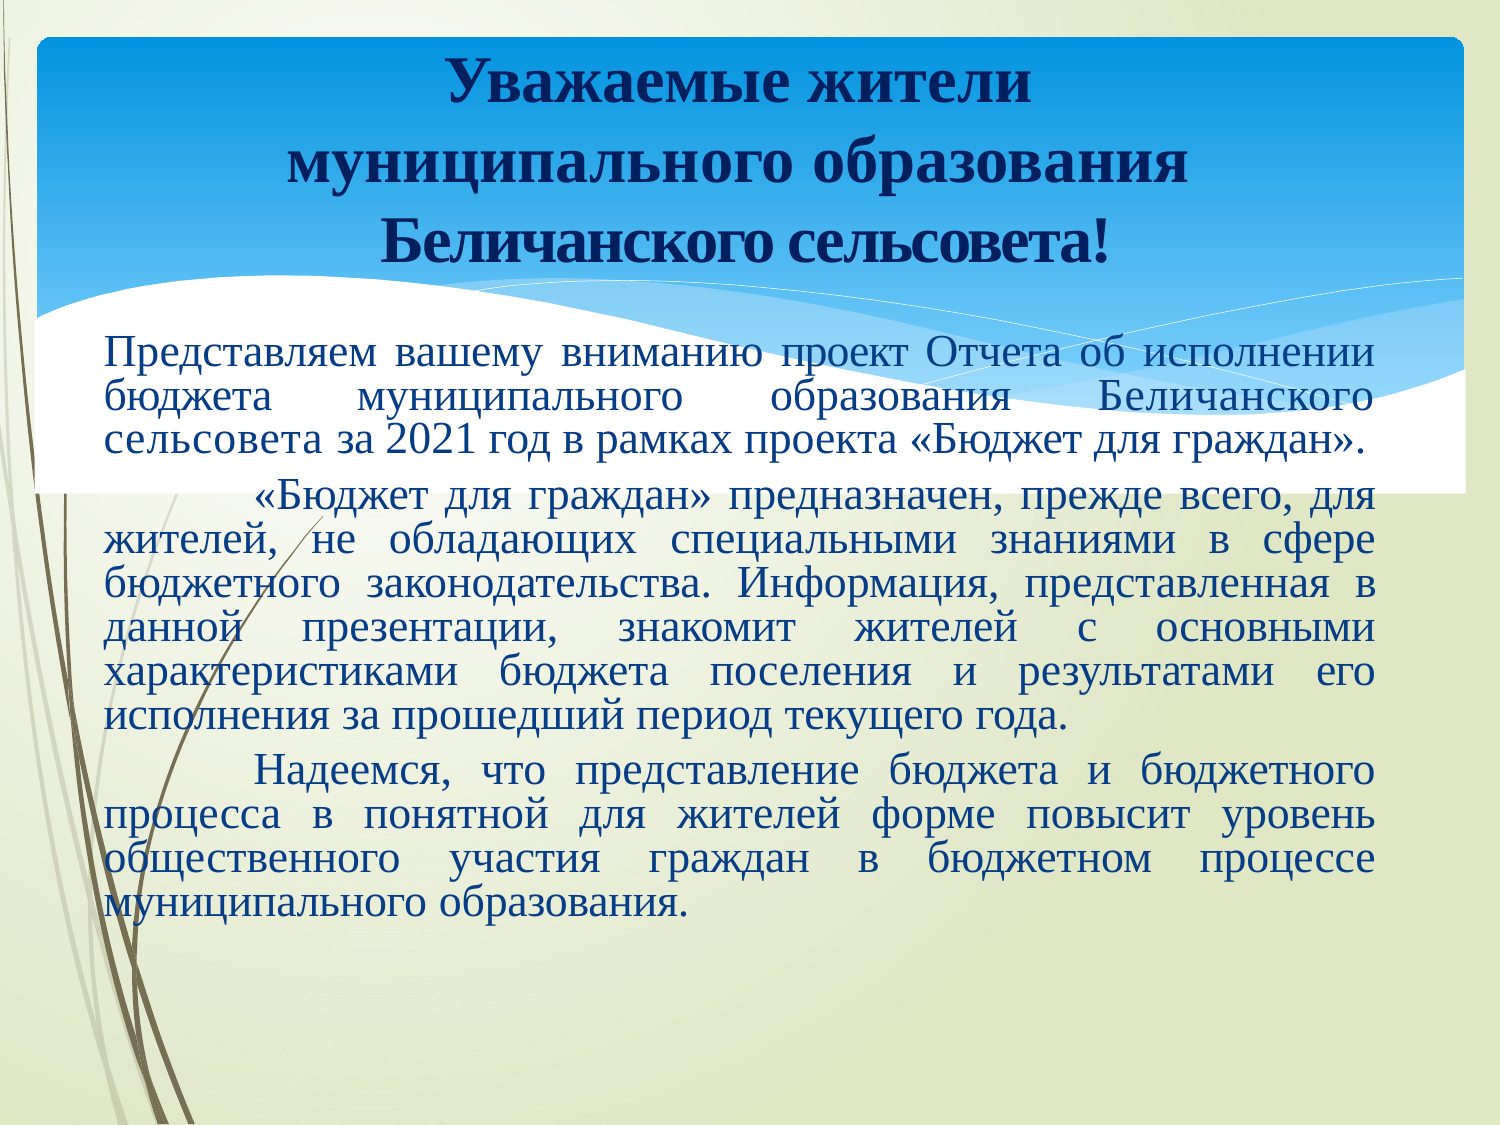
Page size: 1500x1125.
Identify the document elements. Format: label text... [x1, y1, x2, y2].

text_box Представляем вашему вниманию проект Отчета об исполнении бюджета муниципального образования Беличанского сельсовета за 2021 год в рамках проекта «Бюджет для граждан». «Бюджет для граждан» предназначен, прежде всего, для жителей, не обладающих специальными знаниями в сфере бюджетного законодательства. Информация, представленная в данной презентации, знакомит жителей с основными характеристиками бюджета поселения и результатами его исполнения за прошедший период текущего года. Надеемся, что представление бюджета и бюджетного процесса в понятной для жителей форме повысит уровень общественного участия граждан в бюджетном процессе муниципального образования. [101, 502, 1376, 925]
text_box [34, 37, 1466, 494]
